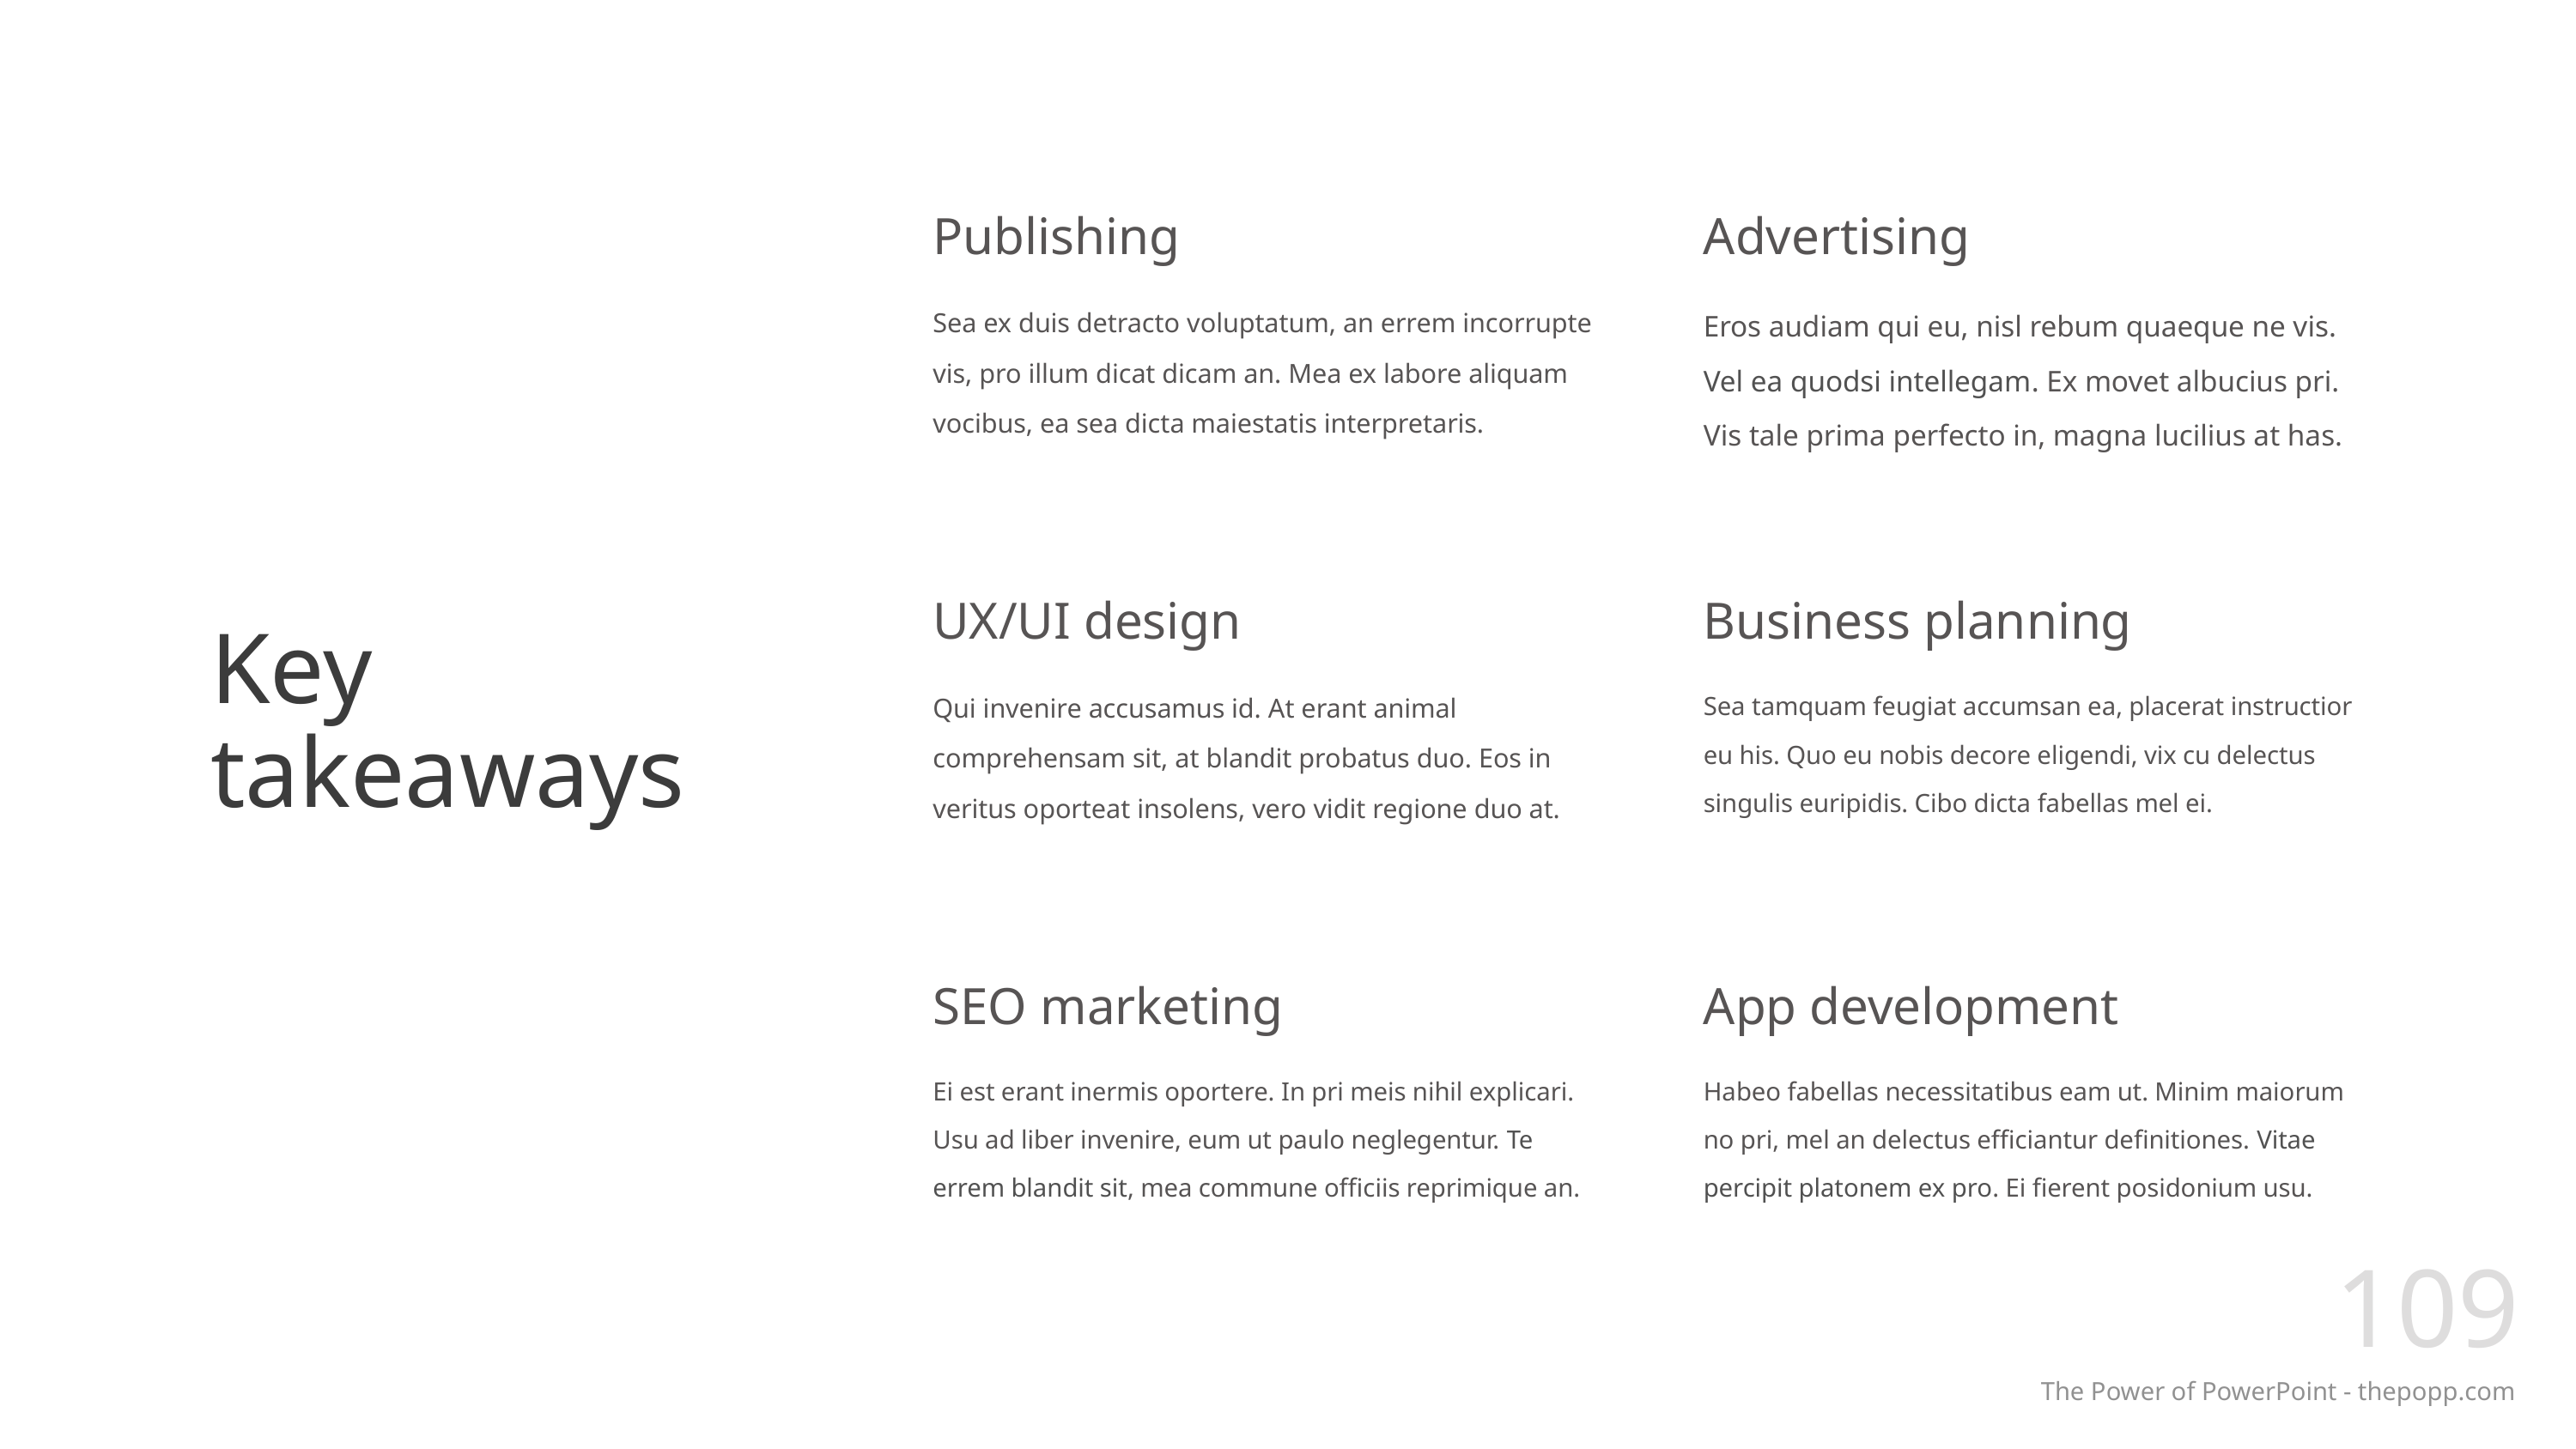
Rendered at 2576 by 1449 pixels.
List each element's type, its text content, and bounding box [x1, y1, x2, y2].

list App development [1690, 958, 2377, 1041]
list SEO marketing [920, 958, 1606, 1041]
list Sea tamquam feugiat accumsan ea, placerat instructior eu his. Quo eu nobis decore eligendi, vix cu delectus singulis euripidis. Cibo dicta fabellas mel ei. [1690, 666, 2377, 867]
title Key takeaways [197, 512, 835, 937]
list Sea ex duis detracto voluptatum, an errem incorrupte vis, pro illum dicat dicam an. Mea ex labore aliquam vocibus, ea sea dicta maiestatis interpretaris. [920, 281, 1606, 482]
list Business planning [1690, 573, 2377, 657]
list Eros audiam qui eu, nisl rebum quaeque ne vis. Vel ea quodsi intellegam. Ex movet albucius pri. Vis tale prima perfecto in, magna lucilius at has. [1690, 281, 2377, 482]
list Advertising [1690, 188, 2377, 271]
list Qui invenire accusamus id. At erant animal comprehensam sit, at blandit probatus duo. Eos in veritus oporteat insolens, vero vidit regione duo at. [920, 666, 1606, 867]
list Ei est erant inermis oportere. In pri meis nihil explicari. Usu ad liber invenire, eum ut paulo neglegentur. Te errem blandit sit, mea commune officiis reprimique an. [920, 1051, 1606, 1252]
list Habeo fabellas necessitatibus eam ut. Minim maiorum no pri, mel an delectus efficiantur definitiones. Vitae percipit platonem ex pro. Ei fierent posidonium usu. [1690, 1051, 2377, 1252]
footer The Power of PowerPoint - thepopp.com [1573, 1354, 2529, 1432]
list UX/UI design [920, 573, 1606, 657]
slide_number 109 [2150, 1250, 2532, 1393]
list Publishing [920, 188, 1606, 271]
